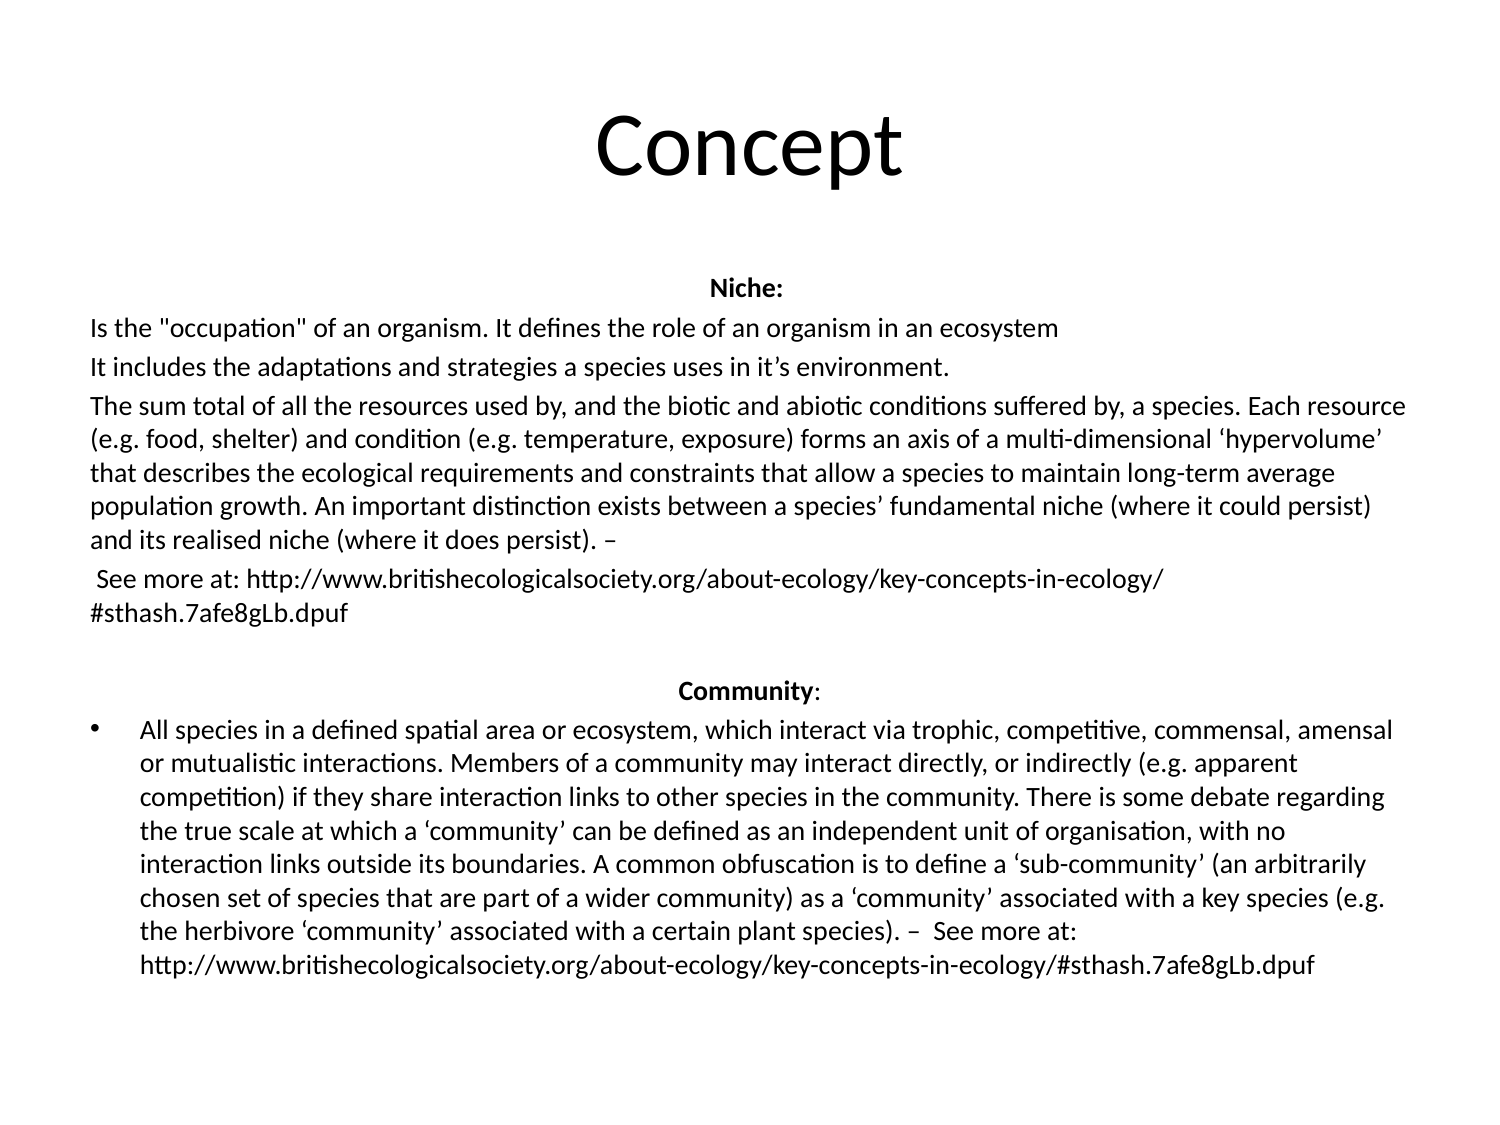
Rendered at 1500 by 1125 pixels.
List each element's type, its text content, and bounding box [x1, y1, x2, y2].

title Concept [75, 45, 1425, 233]
list Niche: Is the "occupation" of an organism. It defines the role of an organism in an ecosystem It includes the adaptations and strategies a species uses in it’s environment. The sum total of all the resources used by, and the biotic and abiotic conditions suffered by, a species. Each resource (e.g. food, shelter) and condition (e.g. temperature, exposure) forms an axis of a multi-dimensional ‘hypervolume’ that describes the ecological requirements and constraints that allow a species to maintain long-term average population growth. An important distinction exists between a species’ fundamental niche (where it could persist) and its realised niche (where it does persist). – See more at: http://www.britishecologicalsociety.org/about-ecology/key-concepts-in-ecology/#sthash.7afe8gLb.dpuf Community: All species in a defined spatial area or ecosystem, which interact via trophic, competitive, commensal, amensal or mutualistic interactions. Members of a community may interact directly, or indirectly (e.g. apparent competition) if they share interaction links to other species in the community. There is some debate regarding the true scale at which a ‘community’ can be defined as an independent unit of organisation, with no interaction links outside its boundaries. A common obfuscation is to define a ‘sub-community’ (an arbitrarily chosen set of species that are part of a wider community) as a ‘community’ associated with a key species (e.g. the herbivore ‘community’ associated with a certain plant species). – See more at: http://www.britishecologicalsociety.org/about-ecology/key-concepts-in-ecology/#sthash.7afe8gLb.dpuf [75, 262, 1425, 1005]
